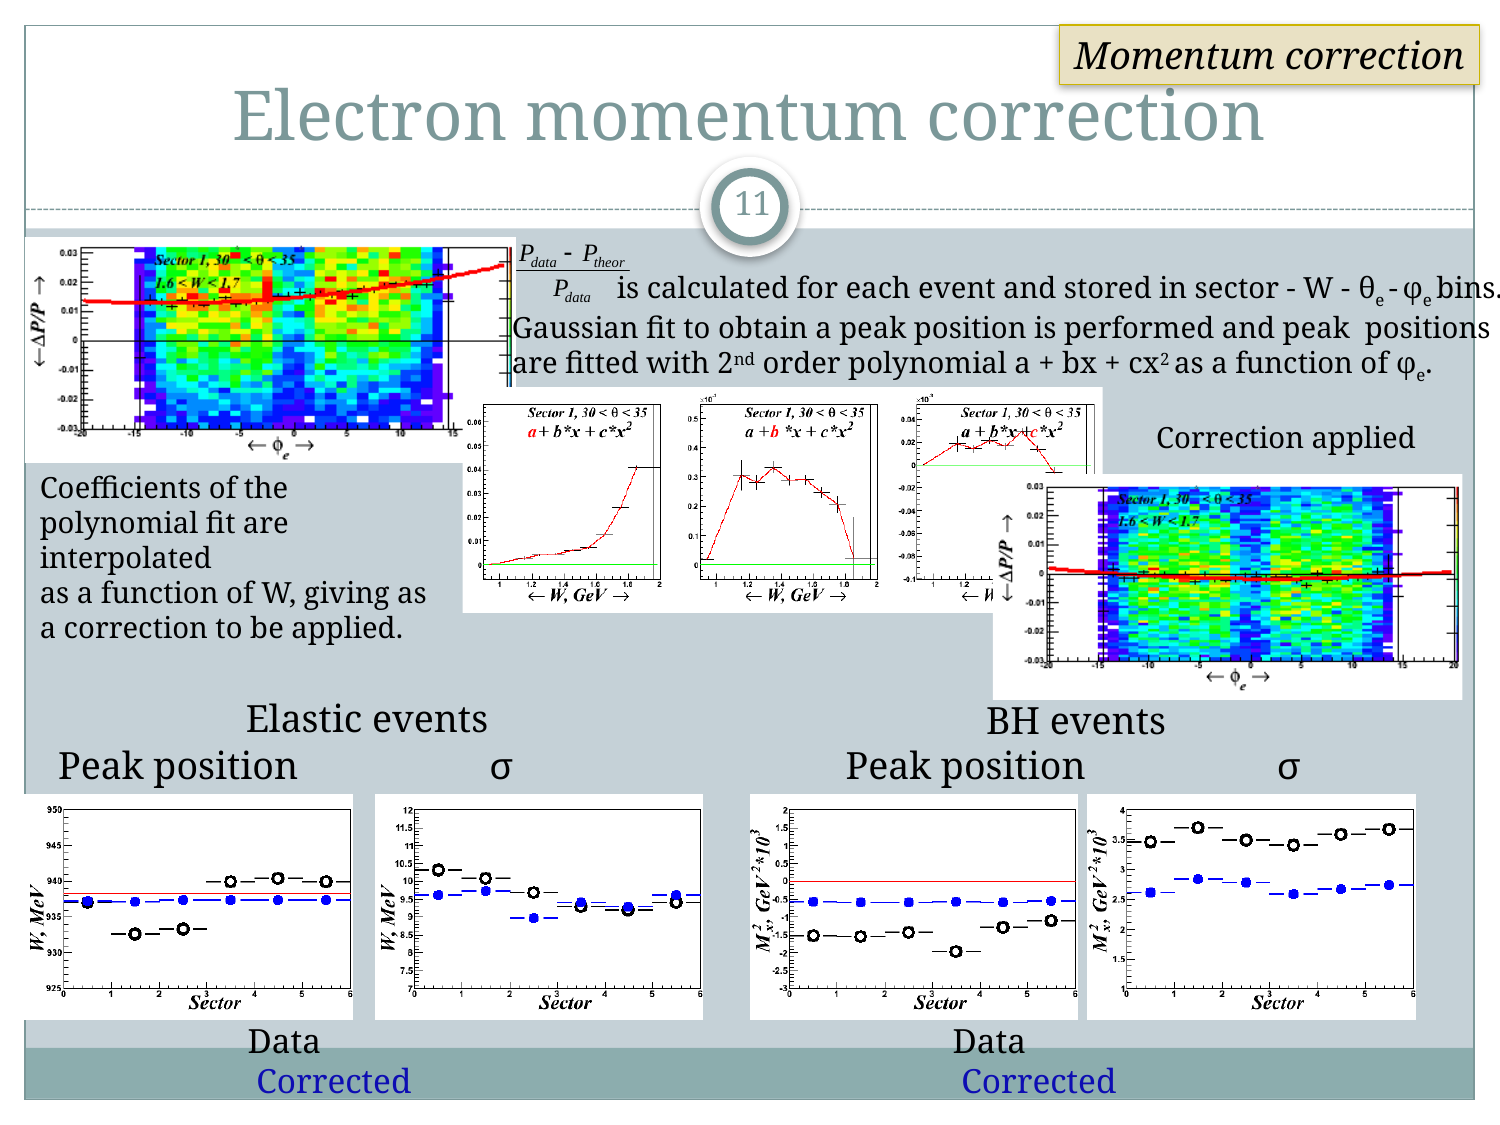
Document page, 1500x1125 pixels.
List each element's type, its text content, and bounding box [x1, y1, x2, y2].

slide_number 11 [715, 168, 791, 241]
text_box BH events [971, 689, 1182, 750]
text_box is calculated for each event and stored in sector - W - θe - φe bins. Gaussian fit to obtain a peak position is performed and peak positions are fitted with 2nd order polynomial a + bx + cx2 as a function of φe. [522, 262, 1500, 392]
picture [24, 237, 1463, 701]
text_box σ [475, 734, 529, 791]
text_box Peak position [43, 734, 314, 791]
text_box σ [1262, 734, 1316, 791]
title Electron momentum correction [49, 37, 1450, 162]
text_box Data Corrected [232, 1012, 427, 1107]
text_box Elastic events [231, 687, 504, 748]
picture [1087, 794, 1416, 1021]
text_box Coefficients of the polynomial fit are interpolated as a function of W, giving as a correction to be applied. [24, 473, 450, 652]
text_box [512, 237, 636, 309]
text_box Peak position [830, 734, 1101, 795]
text_box Momentum correction [1059, 24, 1480, 85]
picture [24, 794, 353, 1021]
text_box Data Corrected [937, 1029, 1132, 1107]
picture [749, 794, 1078, 1021]
picture [374, 794, 703, 1021]
text_box Correction applied [1141, 412, 1431, 463]
